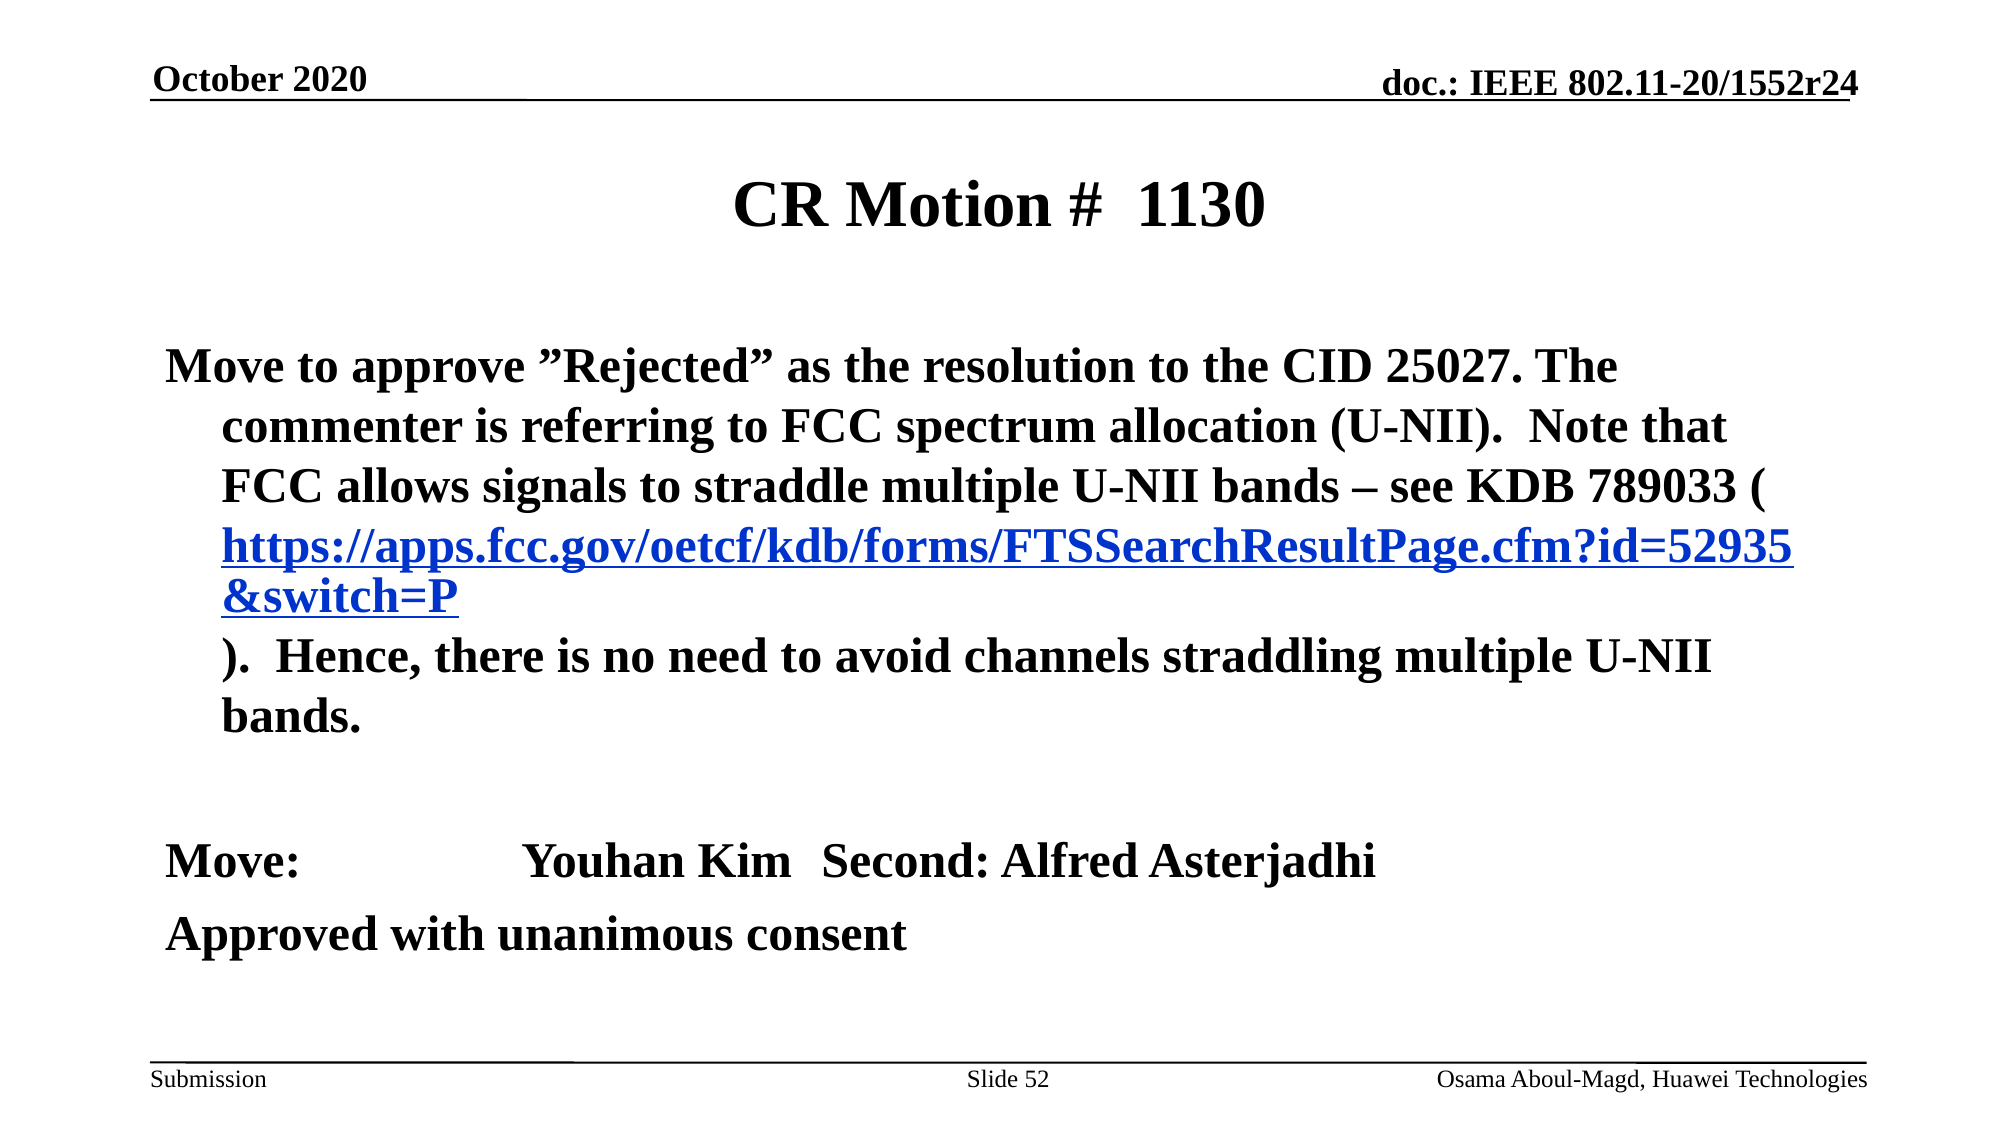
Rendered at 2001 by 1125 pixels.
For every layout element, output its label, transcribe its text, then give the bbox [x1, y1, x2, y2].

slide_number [152, 54, 563, 100]
slide_number Slide 52 [950, 1061, 1067, 1123]
footer Osama Aboul-Magd, Huawei Technologies [1171, 1061, 1869, 1093]
title CR Motion # 1130 [149, 112, 1850, 288]
list Move to approve ”Rejected” as the resolution to the CID 25027. The commenter is referring to FCC spectrum allocation (U-NII). Note that FCC allows signals to straddle multiple U-NII bands – see KDB 789033 (https://apps.fcc.gov/oetcf/kdb/forms/FTSSearchResultPage.cfm?id=52935&switch=P). Hence, there is no need to avoid channels straddling multiple U-NII bands. Move: Youhan Kim Second: Alfred Asterjadhi Approved with unanimous consent [149, 324, 1850, 1000]
